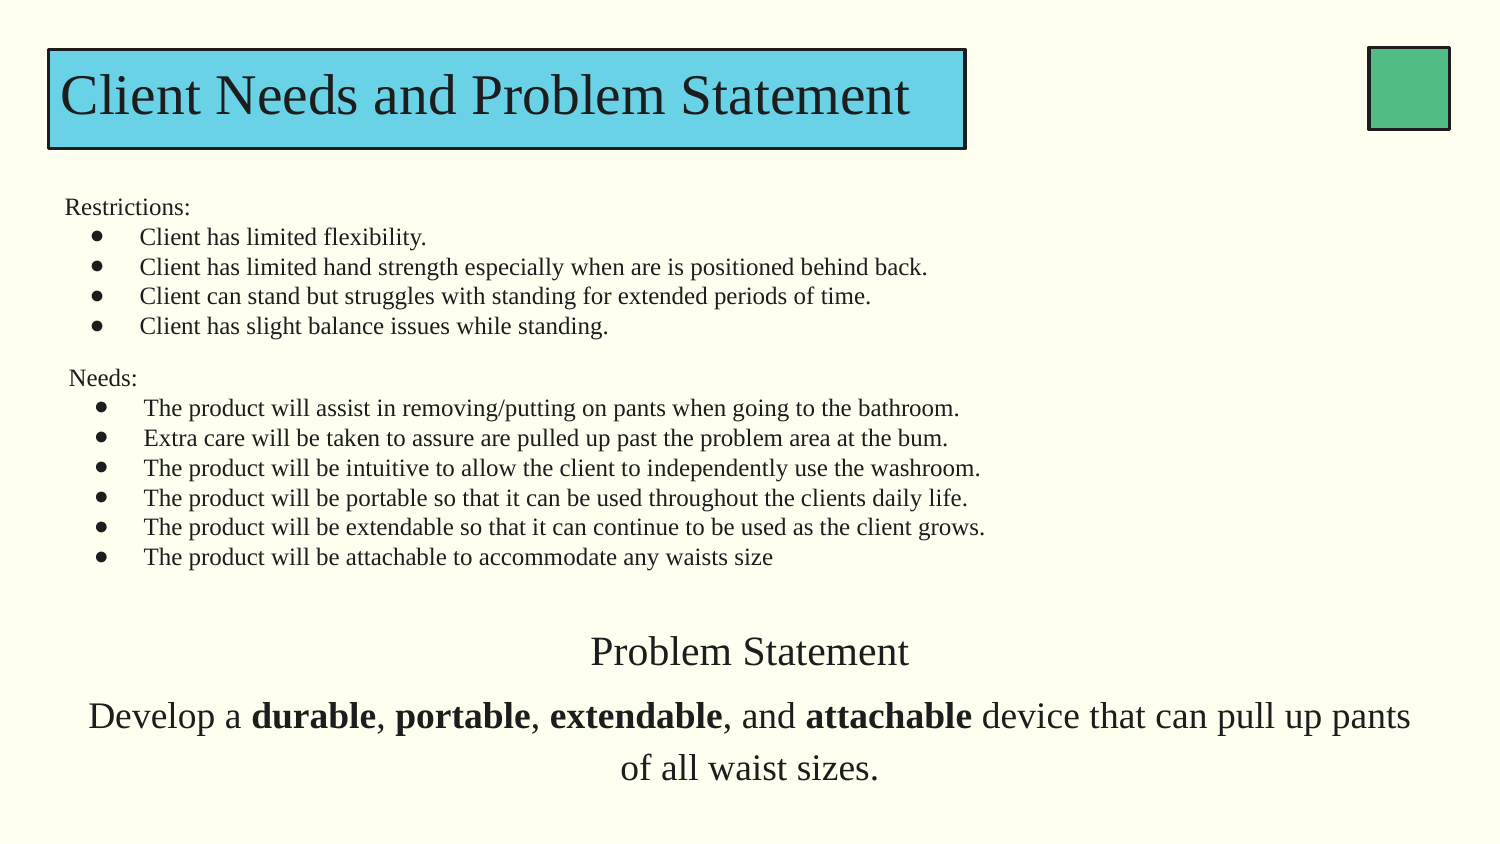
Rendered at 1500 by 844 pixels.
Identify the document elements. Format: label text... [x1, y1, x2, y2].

text_box Problem Statement [522, 608, 978, 683]
text_box Develop a durable, portable, extendable, and attachable device that can pull up pants of all waist sizes. [53, 669, 1447, 825]
title Client Needs and Problem Statement [45, 55, 959, 148]
text_box Needs: The product will assist in removing/putting on pants when going to the bathroom. Extra care will be taken to assure are pulled up past the problem area at the bum. The product will be intuitive to allow the client to independently use the washroom. The product will be portable so that it can be used throughout the clients daily life. The product will be extendable so that it can continue to be used as the client grows. The product will be attachable to accommodate any waists size [53, 346, 1366, 420]
text_box Restrictions: Client has limited flexibility. Client has limited hand strength especially when are is positioned behind back. Client can stand but struggles with standing for extended periods of time. Client has slight balance issues while standing. [49, 175, 1366, 347]
